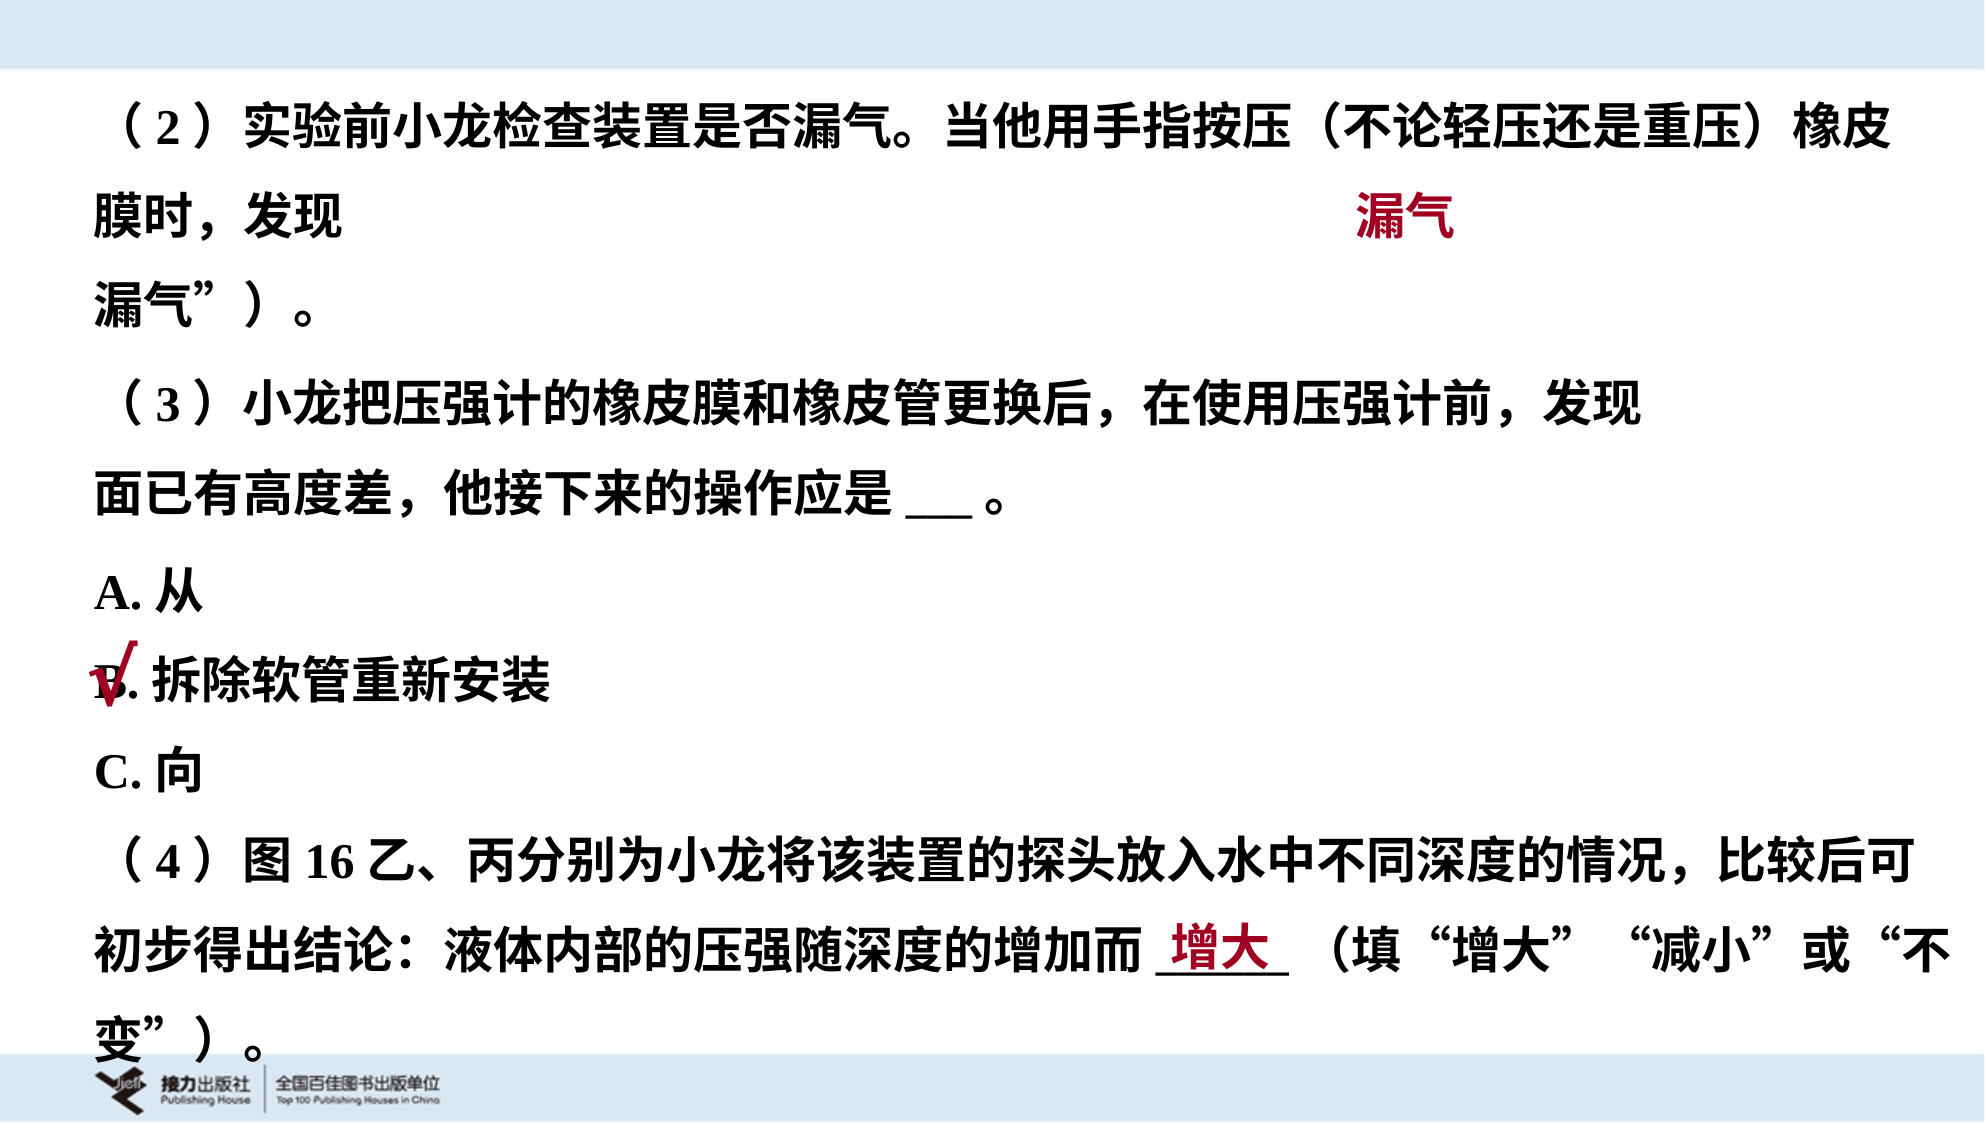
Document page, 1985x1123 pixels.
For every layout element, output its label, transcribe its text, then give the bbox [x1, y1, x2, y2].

text_box √ [85, 628, 138, 722]
text_box 漏气 [1337, 142, 1474, 245]
text_box （4）图16乙、丙分别为小龙将该装置的探头放入水中不同深度的情况，比较后可 初步得出结论：液体内部的压强随深度的增加而______（填“增大”“减小”或“不 变”）。 [93, 799, 1891, 1068]
text_box 增大 [1151, 873, 1289, 976]
picture [0, 0, 1985, 1122]
